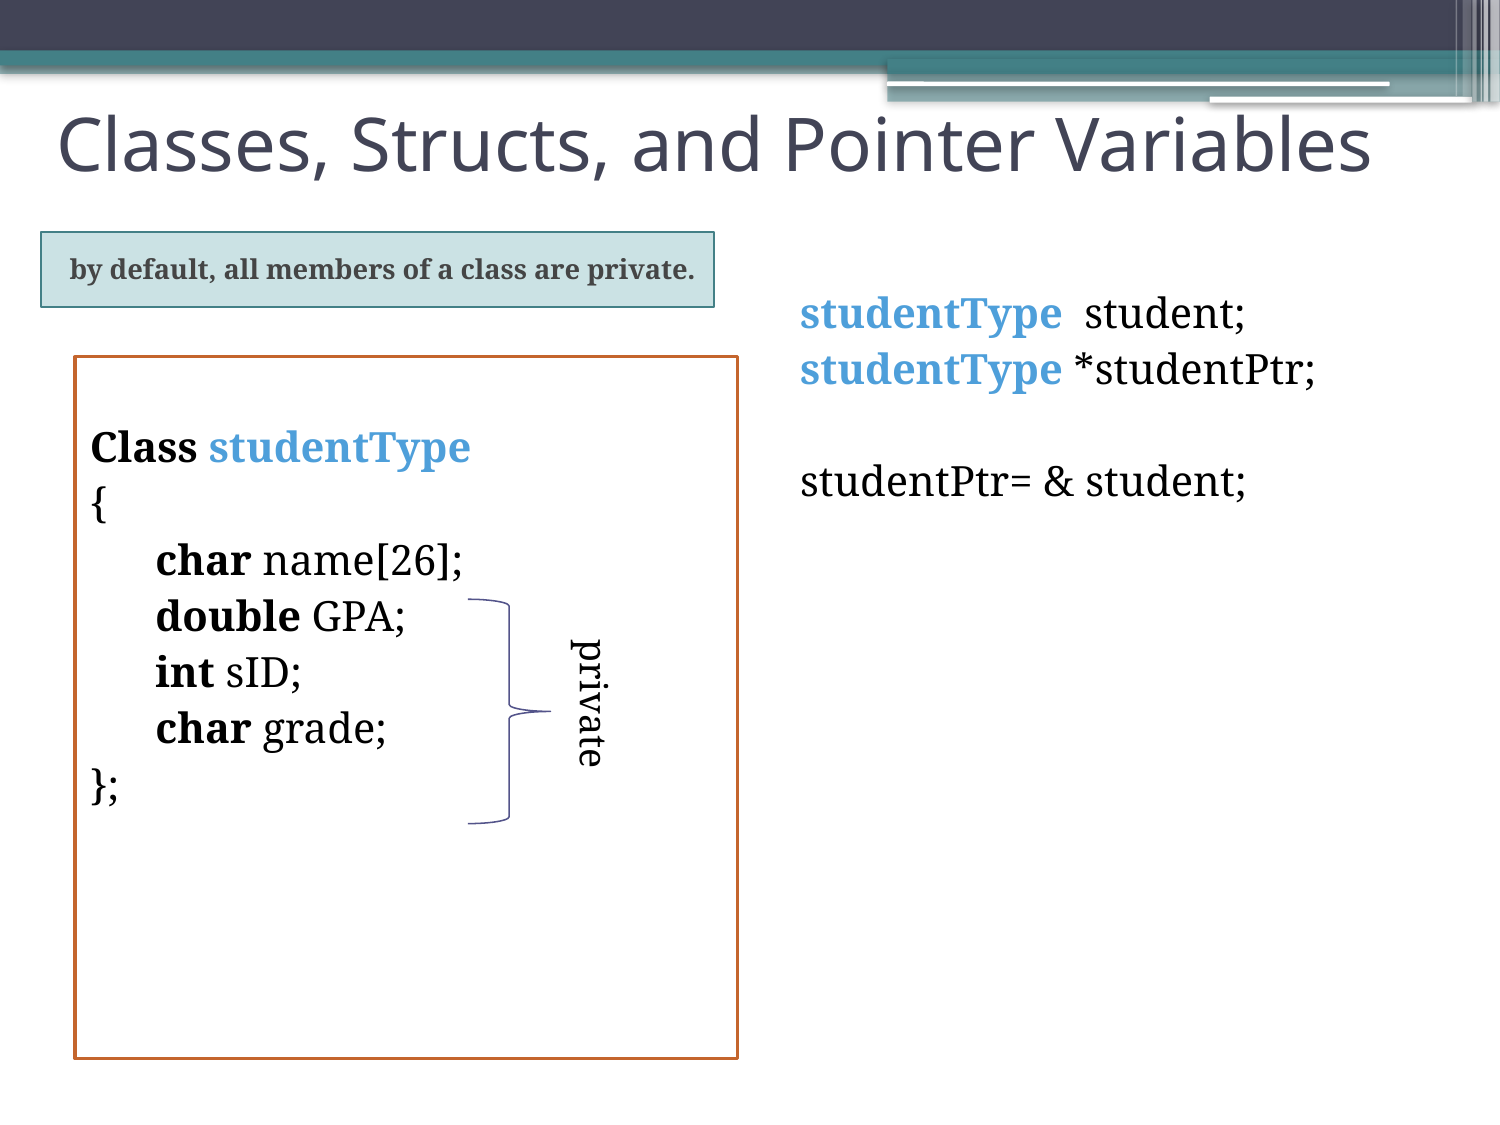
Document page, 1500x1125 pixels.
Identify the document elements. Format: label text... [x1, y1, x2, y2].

list Class studentType { char name[26]; double GPA; int sID; char grade; }; [73, 355, 739, 1060]
list by default, all members of a class are private. [40, 231, 715, 308]
list studentType student; studentType *studentPtr; studentPtr= & student; [785, 278, 1449, 917]
text_box private [549, 625, 625, 748]
title Classes, Structs, and Pointer Variables [41, 54, 1417, 231]
text_box [467, 598, 552, 825]
